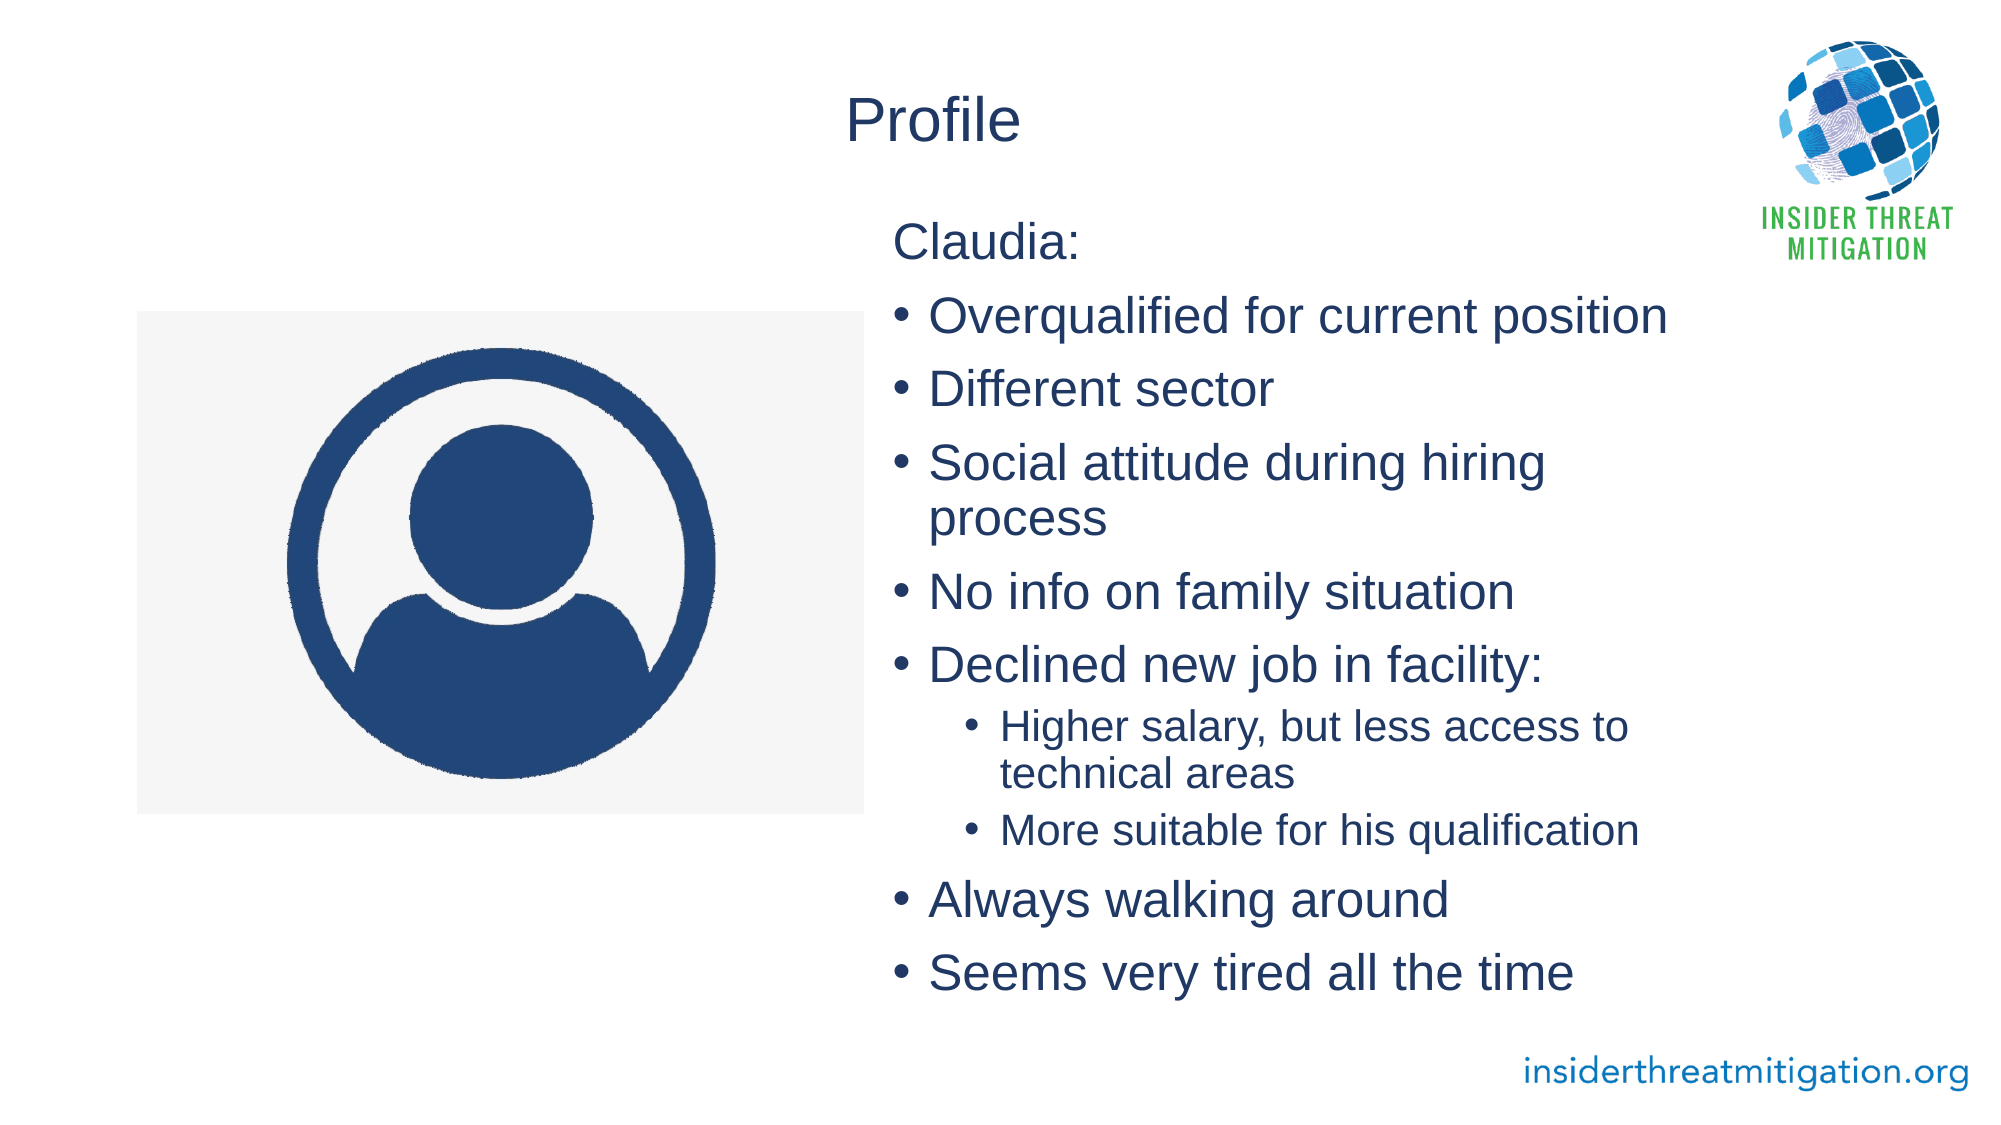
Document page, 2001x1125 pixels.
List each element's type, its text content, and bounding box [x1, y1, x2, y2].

list Claudia: Overqualified for current position Different sector Social attitude during hiring process No info on family situation Declined new job in facility: Higher salary, but less access to technical areas More suitable for his qualification Always walking around Seems very tired all the time [877, 207, 1748, 1014]
picture [1478, 994, 2000, 1125]
picture [137, 311, 864, 814]
title Profile [137, 59, 1748, 183]
picture [1758, 20, 1968, 281]
